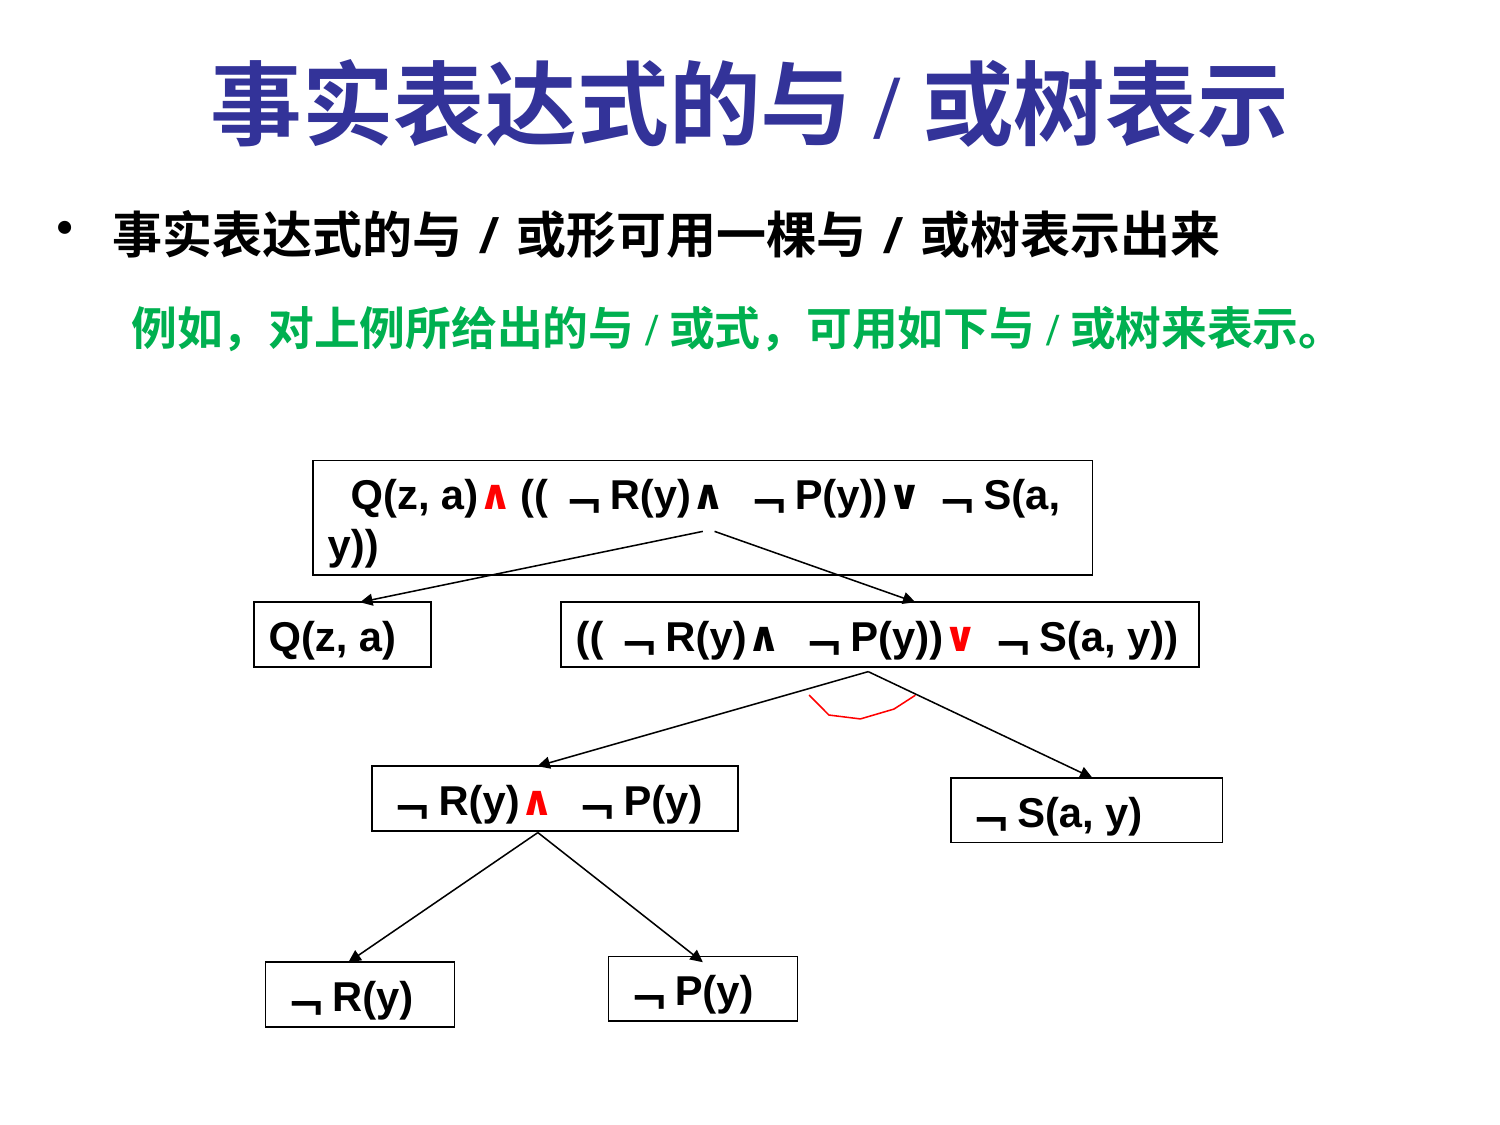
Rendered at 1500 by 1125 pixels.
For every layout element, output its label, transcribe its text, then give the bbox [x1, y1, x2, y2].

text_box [265, 831, 798, 1030]
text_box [371, 671, 1223, 845]
text_box 事实表达式的与/或树表示 [74, 7, 1425, 197]
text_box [253, 531, 1200, 670]
text_box Q(z, a)∧((﹁R(y)∧﹁P(y))∨﹁S(a, y)) [312, 460, 1093, 529]
list 事实表达式的与/或形可用一棵与/或树表示出来 例如，对上例所给出的与/或式，可用如下与/或树来表示。 [41, 196, 1425, 1094]
